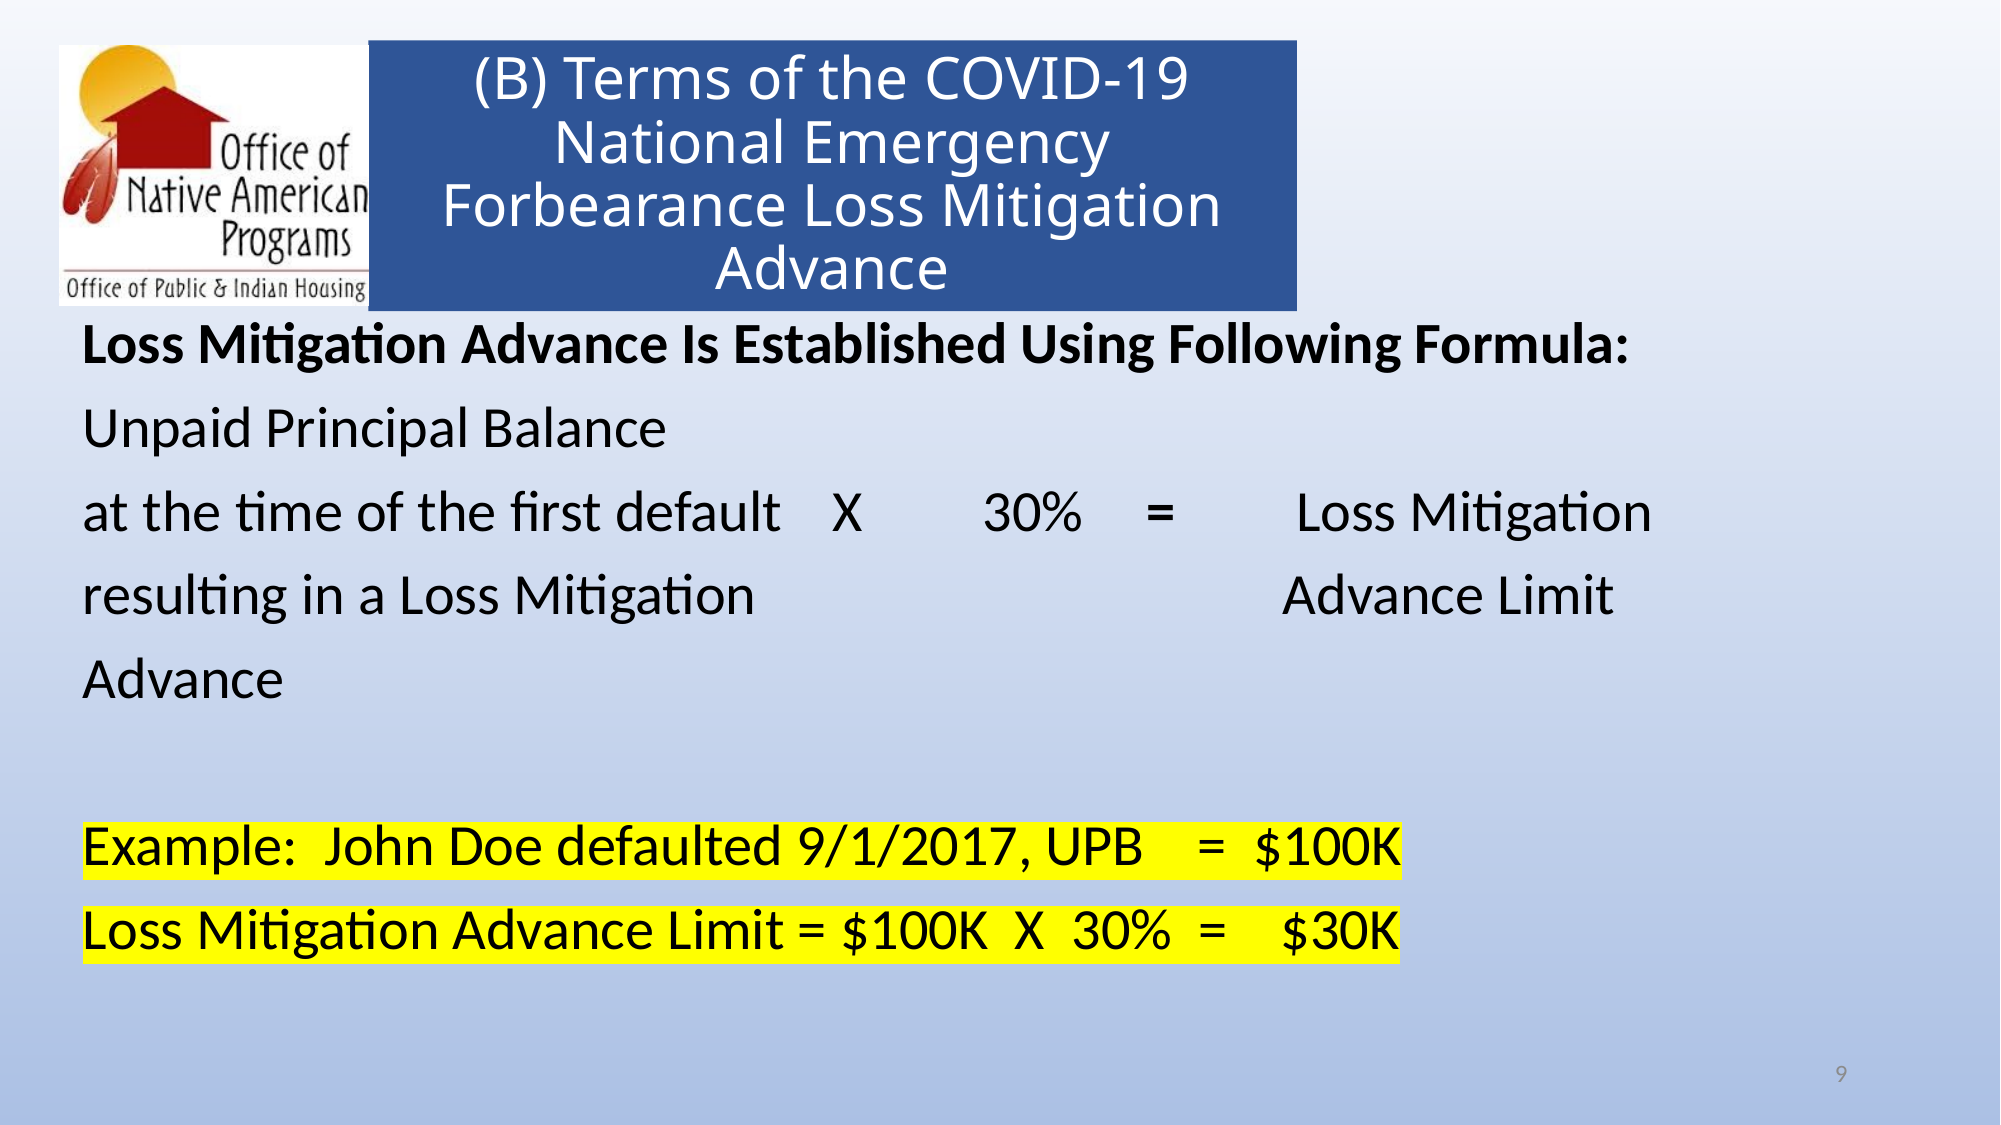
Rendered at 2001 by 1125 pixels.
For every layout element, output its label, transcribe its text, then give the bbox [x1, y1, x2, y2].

slide_number 9 [1412, 1042, 1863, 1103]
title (B) Terms of the COVID-19 National Emergency Forbearance Loss Mitigation Advance [368, 40, 1297, 305]
picture [59, 45, 369, 306]
list Loss Mitigation Advance Is Established Using Following Formula: Unpaid Principal Balance at the time of the first default X 30% = Loss Mitigation resulting in a Loss Mitigation Advance Limit Advance Example: John Doe defaulted 9/1/2017, UPB = $100K Loss Mitigation Advance Limit = $100K X 30% = $30K [67, 305, 1941, 1040]
